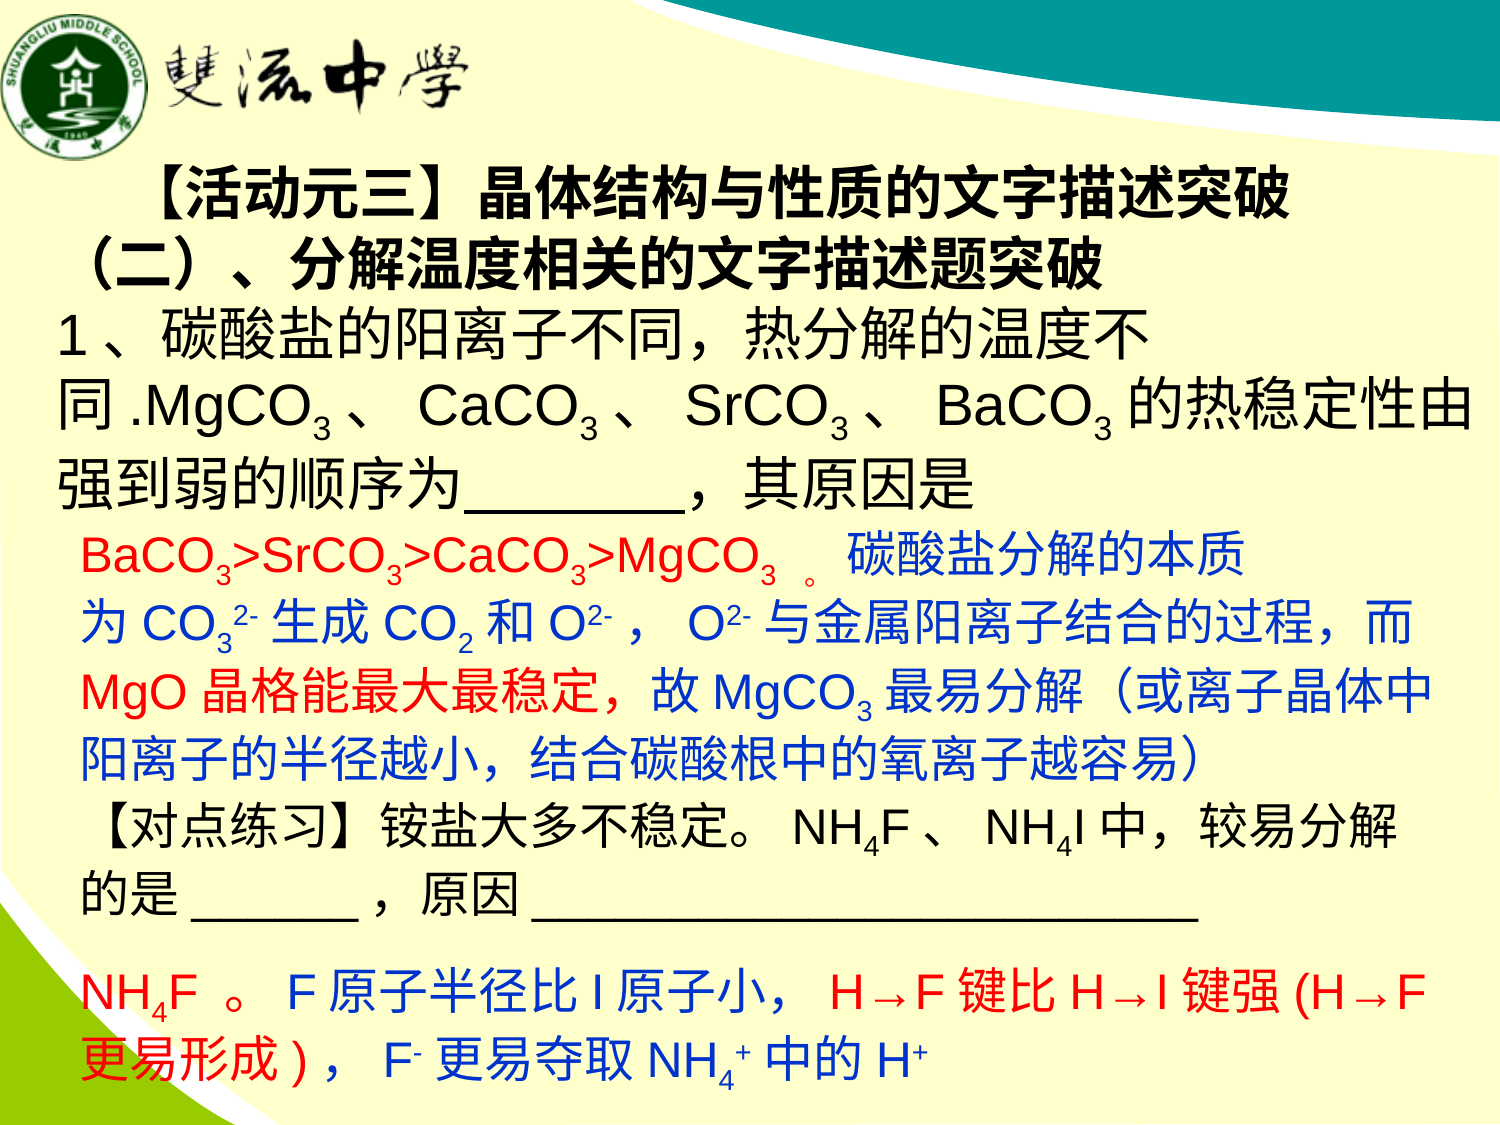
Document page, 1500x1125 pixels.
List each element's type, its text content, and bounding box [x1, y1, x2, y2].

text_box 【对点练习】铵盐大多不稳定。NH4F、NH4I中，较易分解的是______，原因________________________ [64, 786, 1447, 930]
picture [159, 21, 491, 138]
text_box NH4F 。F原子半径比I原子小，H→F键比H→I键强(H→F更易形成)，F-更易夺取NH4+中的H+ [64, 952, 1459, 1104]
text_box 【活动元三】晶体结构与性质的文字描述突破 [112, 149, 1471, 234]
text_box BaCO3>SrCO3>CaCO3>MgCO3 。 碳酸盐分解的本质 为CO32-生成CO2和O2-，O2-与金属阳离子结合的过程，而MgO晶格能最大最稳定，故MgCO3最易分解（或离子晶体中阳离子的半径越小，结合碳酸根中的氧离子越容易） [64, 515, 1459, 952]
picture [0, 14, 148, 161]
text_box （二）、分解温度相关的文字描述题突破 1、碳酸盐的阳离子不同，热分解的温度不同.MgCO3、CaCO3、SrCO3、BaCO3的热稳定性由强到弱的顺序为 ，其原因是 [41, 219, 1500, 945]
